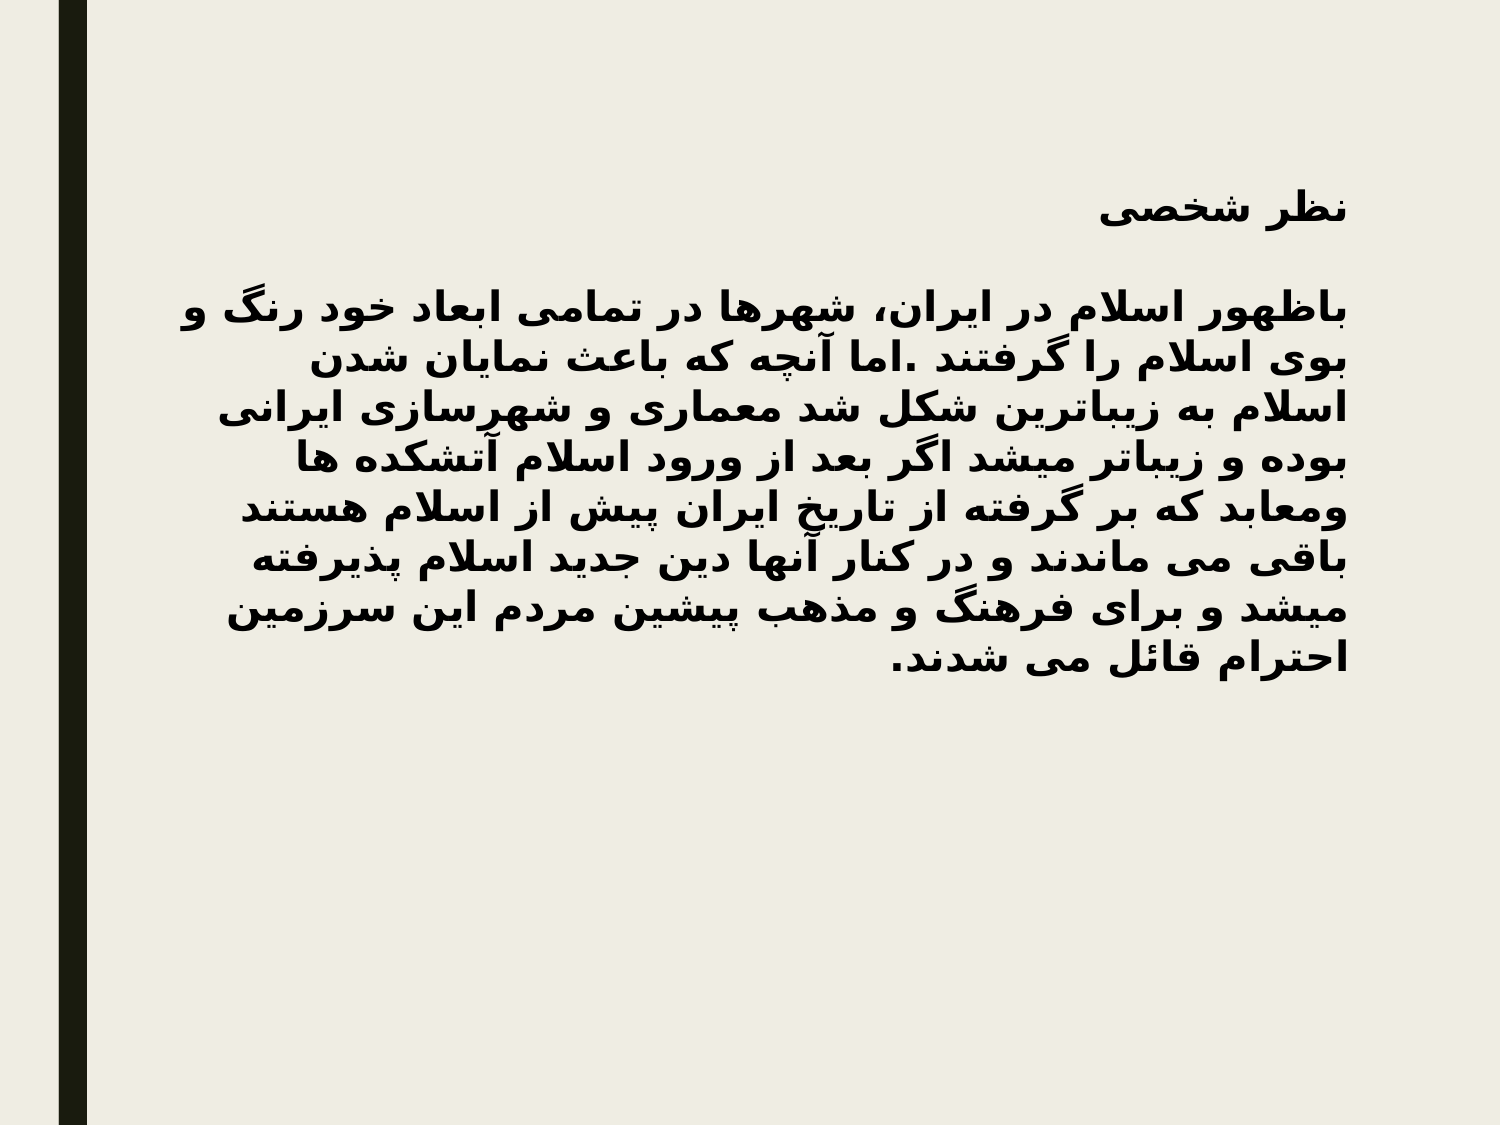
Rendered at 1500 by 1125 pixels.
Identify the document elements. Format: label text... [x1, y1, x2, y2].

text_box نظر شخصی باظهور اسلام در ایران، شهرها در تمامی ابعاد خود رنگ و بوی اسلام را گرفتند .اما آنچه که باعث نمایان شدن اسلام به زیباترین شکل شد معماری و شهرسازی ایرانی بوده و زیباتر میشد اگر بعد از ورود اسلام آتشکده ها ومعابد که بر گرفته از تاریخ ایران پیش از اسلام هستند باقی می ماندند و در کنار آنها دین جدید اسلام پذیرفته میشد و برای فرهنگ و مذهب پیشین مردم این سرزمین احترام قائل می شدند. [159, 172, 1365, 738]
